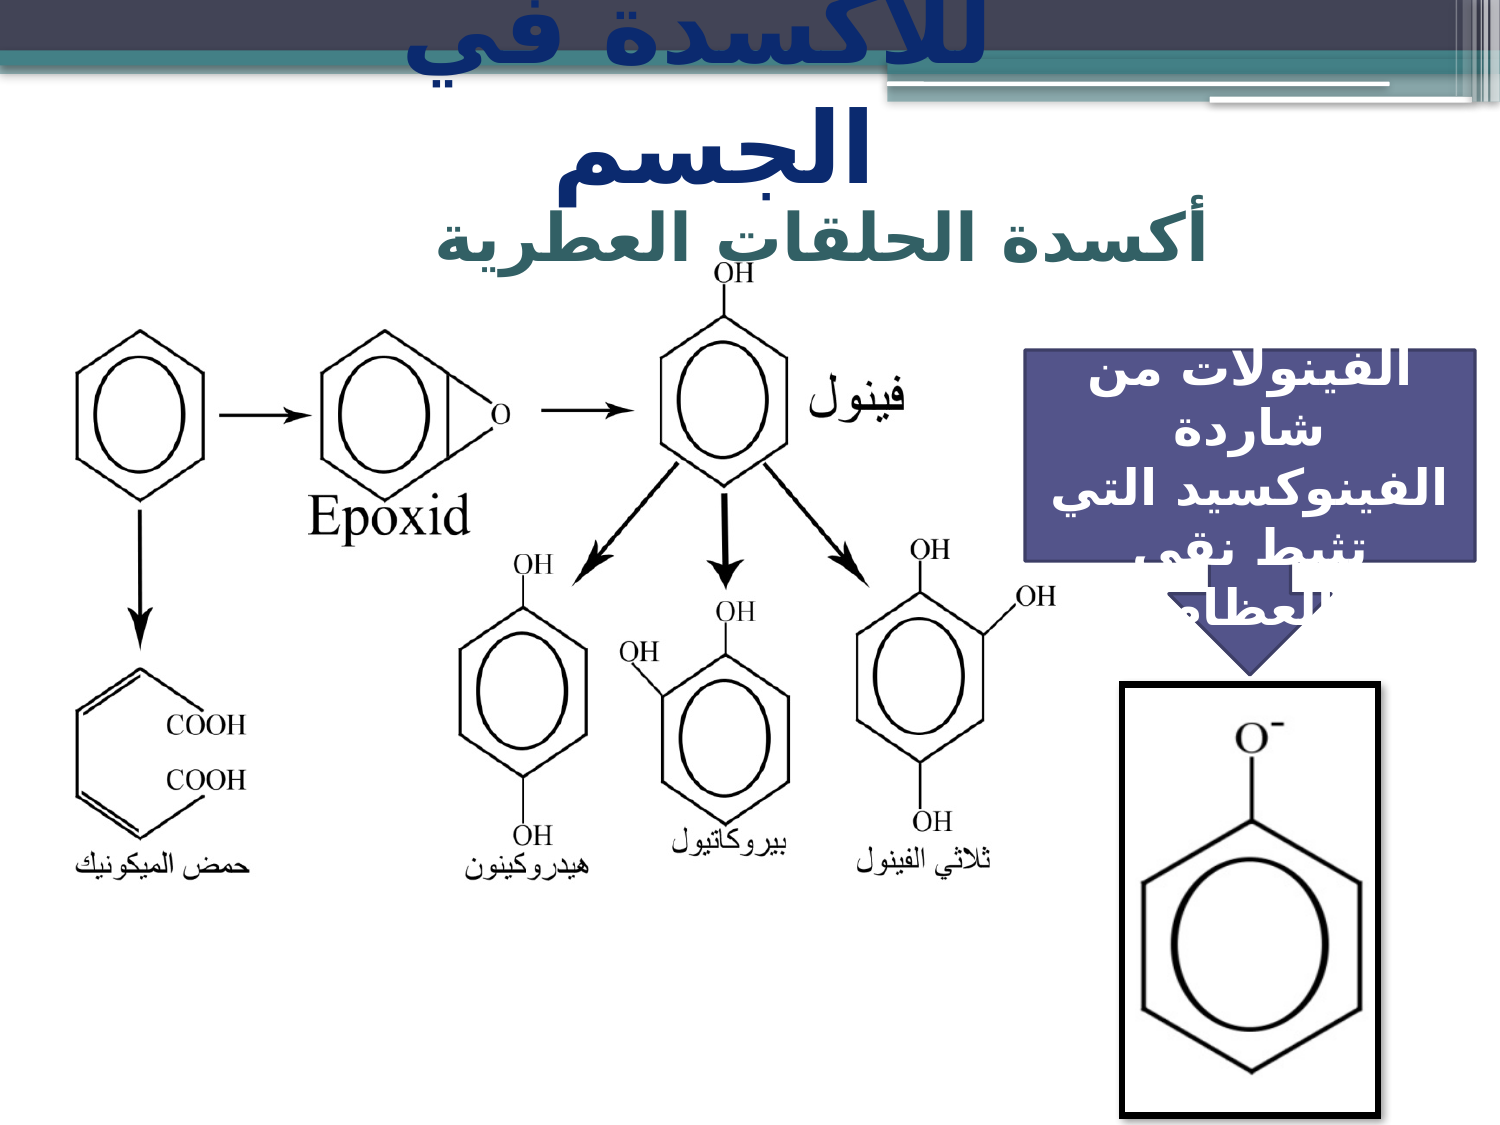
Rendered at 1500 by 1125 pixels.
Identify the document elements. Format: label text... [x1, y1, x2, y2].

picture [1124, 687, 1376, 1113]
title المواد القابلة للأكسدة في الجسم [212, 75, 1182, 187]
text_box تأتي سمية الفينولات من شاردة الفينوكسيد التي تثبط نقي العظام [1081, 348, 1477, 677]
text_box أكسدة الحلقات العطرية [187, 187, 1225, 283]
picture [74, 262, 1076, 913]
